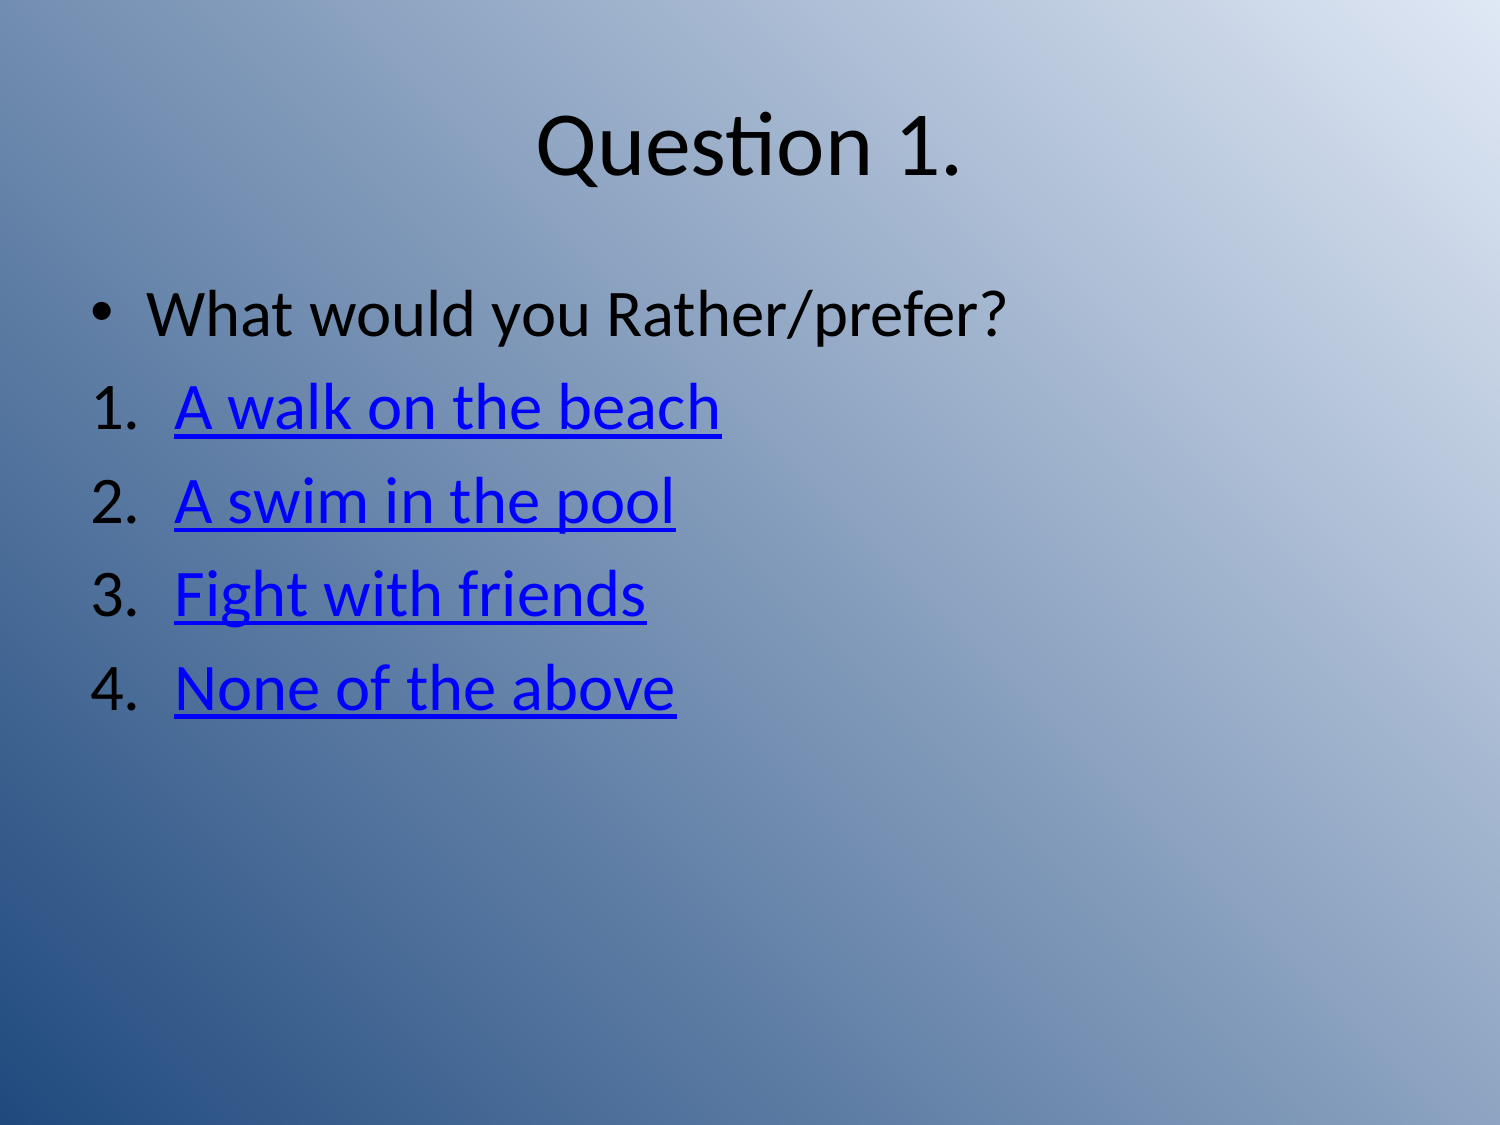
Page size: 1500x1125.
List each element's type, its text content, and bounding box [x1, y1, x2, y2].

list What would you Rather/prefer? A walk on the beach A swim in the pool Fight with friends None of the above [75, 262, 1425, 1005]
title Question 1. [75, 45, 1425, 233]
